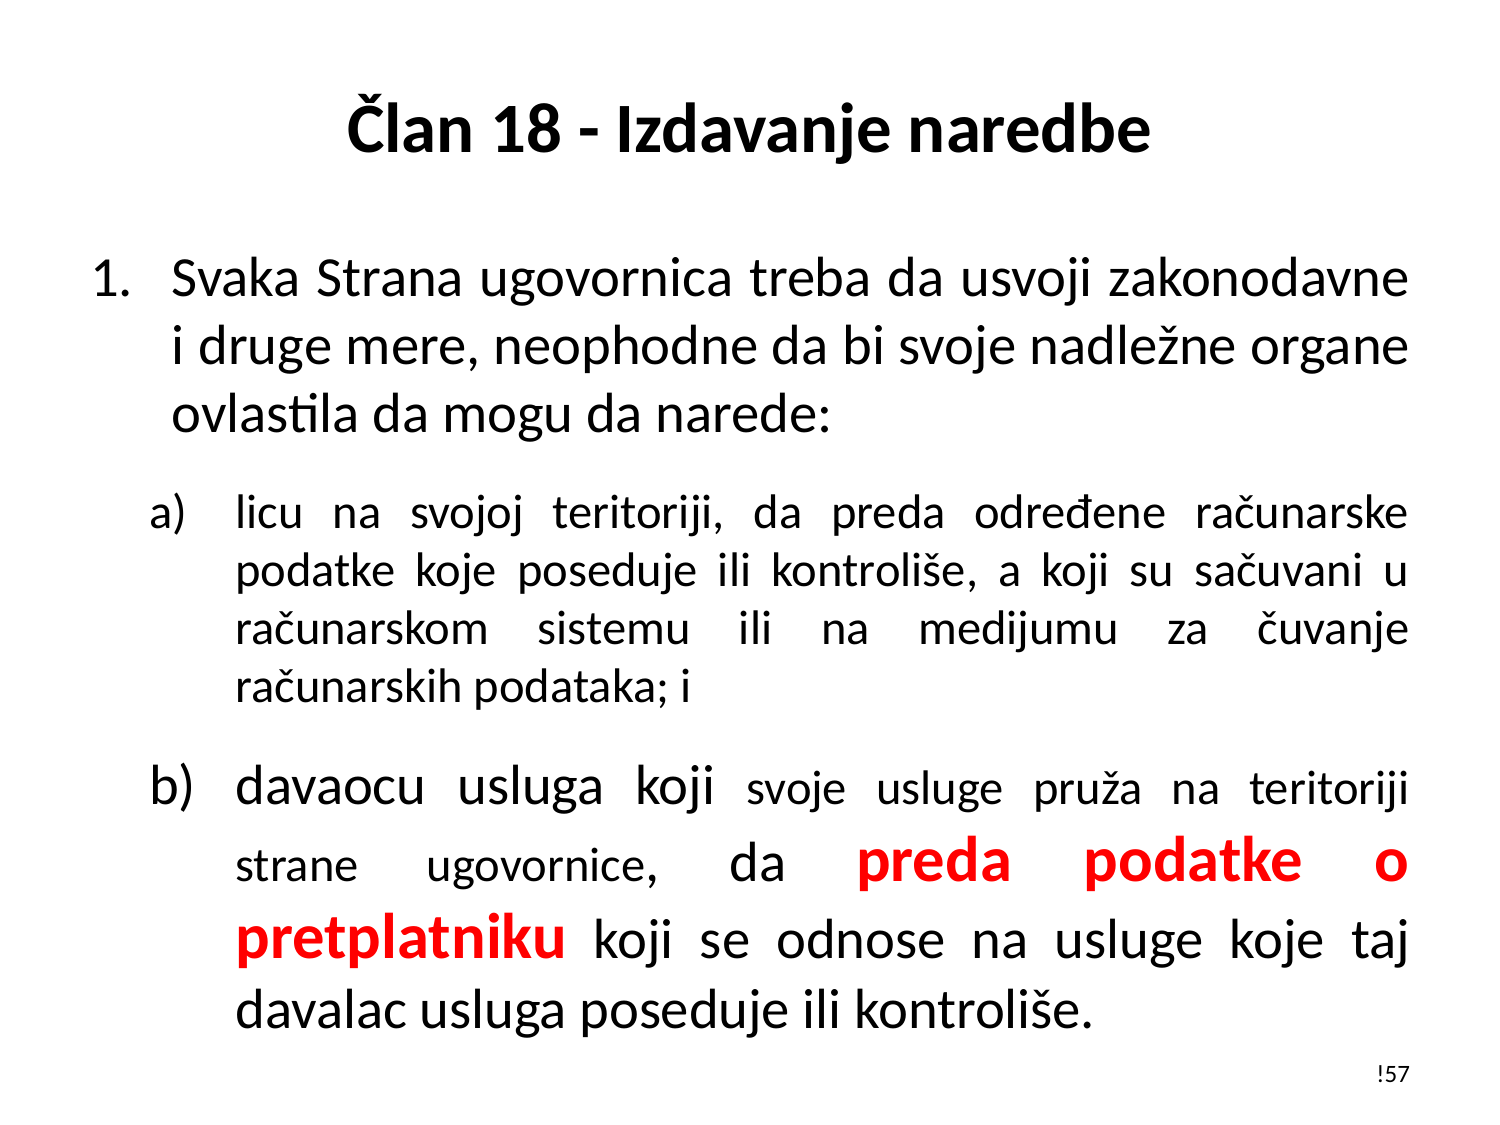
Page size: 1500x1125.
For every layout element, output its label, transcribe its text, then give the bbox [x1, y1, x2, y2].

title Član 18 - Izdavanje naredbe [74, 44, 1426, 204]
list Svaka Strana ugovornica treba da usvoji zakonodavne i druge mere, neophodne da bi svoje nadležne organe ovlastila da mogu da narede: licu na svojoj teritoriji, da preda određene računarske podatke koje poseduje ili kontroliše, a koji su sačuvani u računarskom sistemu ili na medijumu za čuvanje računarskih podataka; i davaocu usluga koji svoje usluge pruža na teritoriji strane ugovornice, da preda podatke o pretplatniku koji se odnose na usluge koje taj davalac usluga poseduje ili kontroliše. [74, 232, 1426, 1053]
slide_number !57 [1074, 1042, 1425, 1103]
